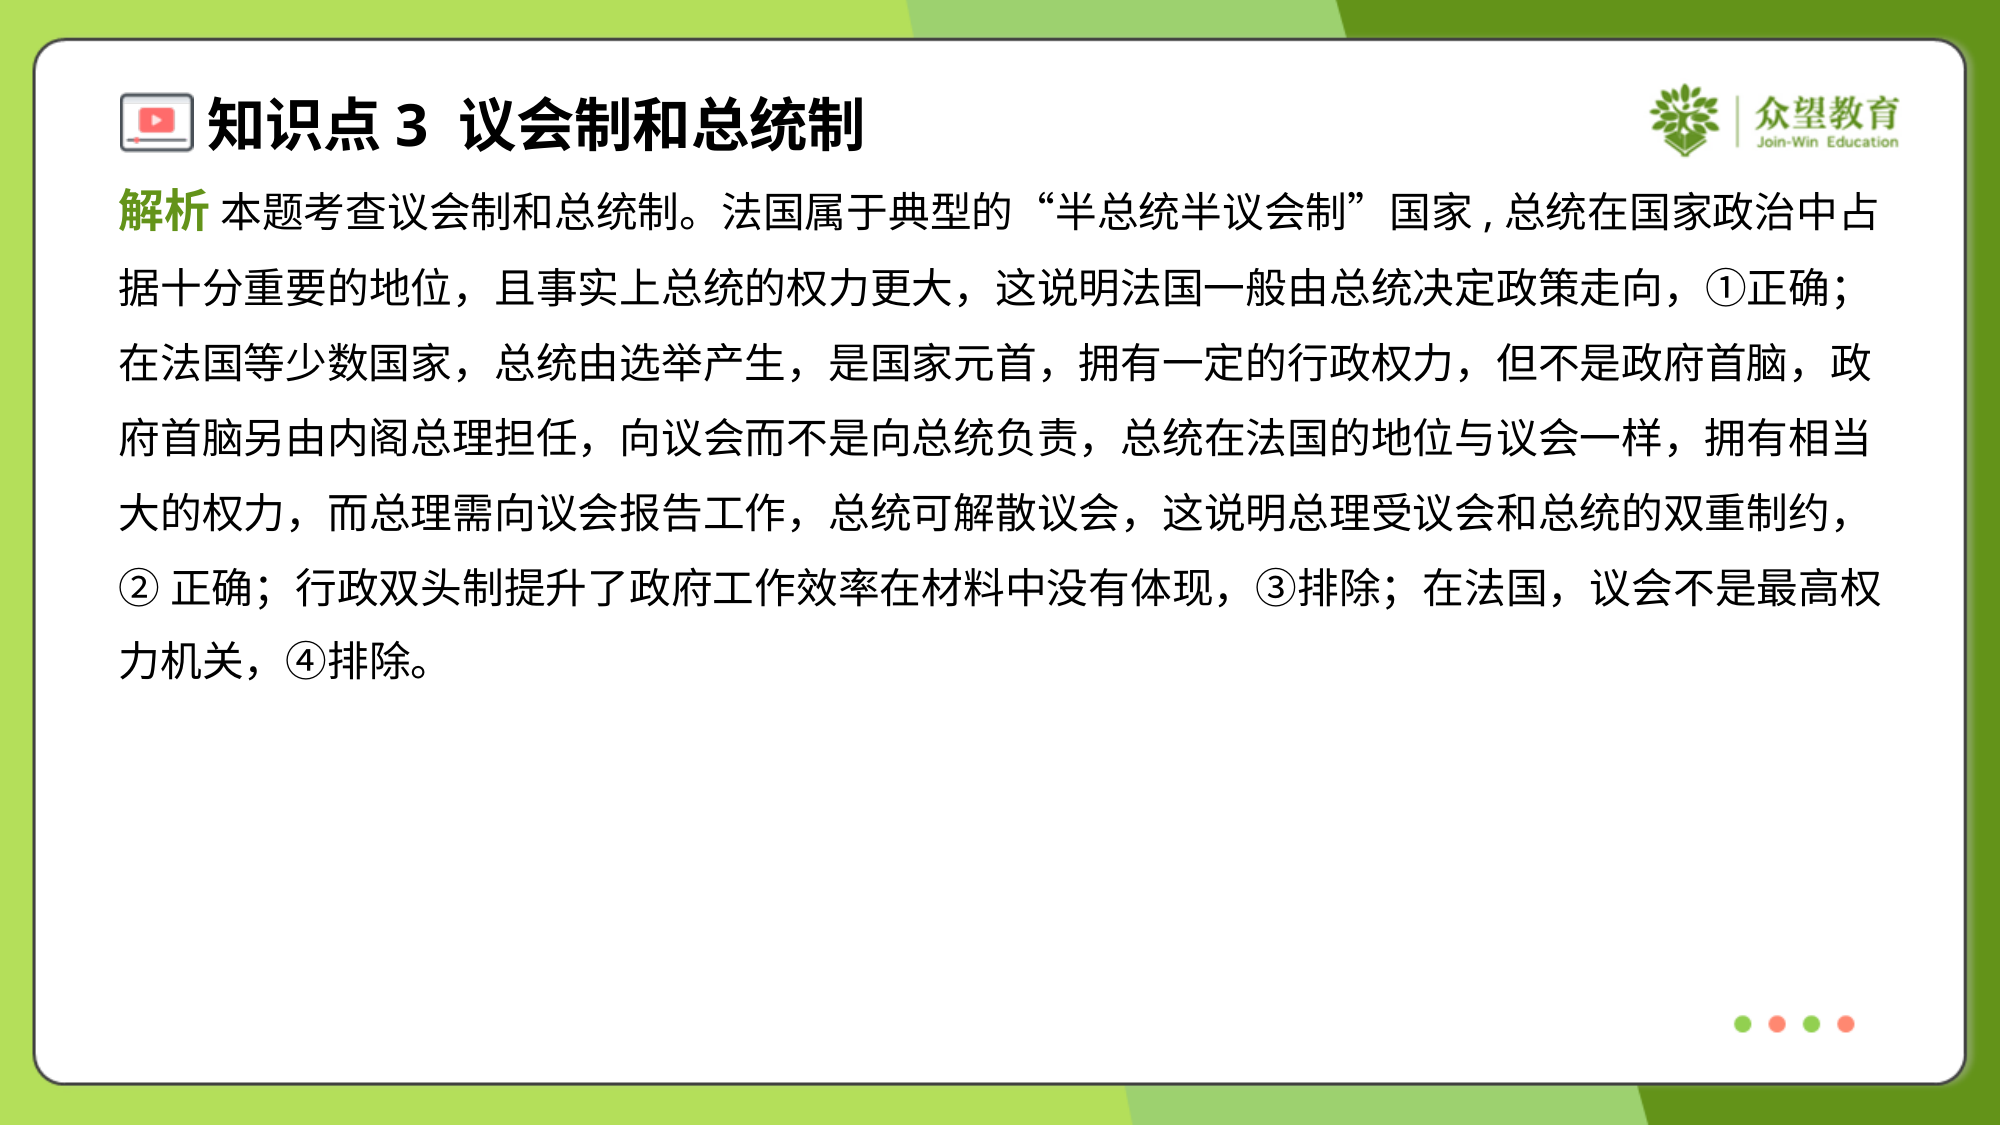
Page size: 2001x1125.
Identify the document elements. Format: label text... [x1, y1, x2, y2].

picture [0, 0, 2000, 1125]
text_box 解析 本题考查议会制和总统制。法国属于典型的“半总统半议会制”国家,总统在国家政治中占 据十分重要的地位，且事实上总统的权力更大，这说明法国一般由总统决定政策走向，①正确； 在法国等少数国家，总统由选举产生，是国家元首，拥有一定的行政权力，但不是政府首脑，政 府首脑另由内阁总理担任，向议会而不是向总统负责，总统在法国的地位与议会一样，拥有相当 大的权力，而总理需向议会报告工作，总统可解散议会，这说明总理受议会和总统的双重制约， ②正确；行政双头制提升了政府工作效率在材料中没有体现，③排除；在法国，议会不是最高权 力机关，④排除。 [118, 159, 1883, 677]
